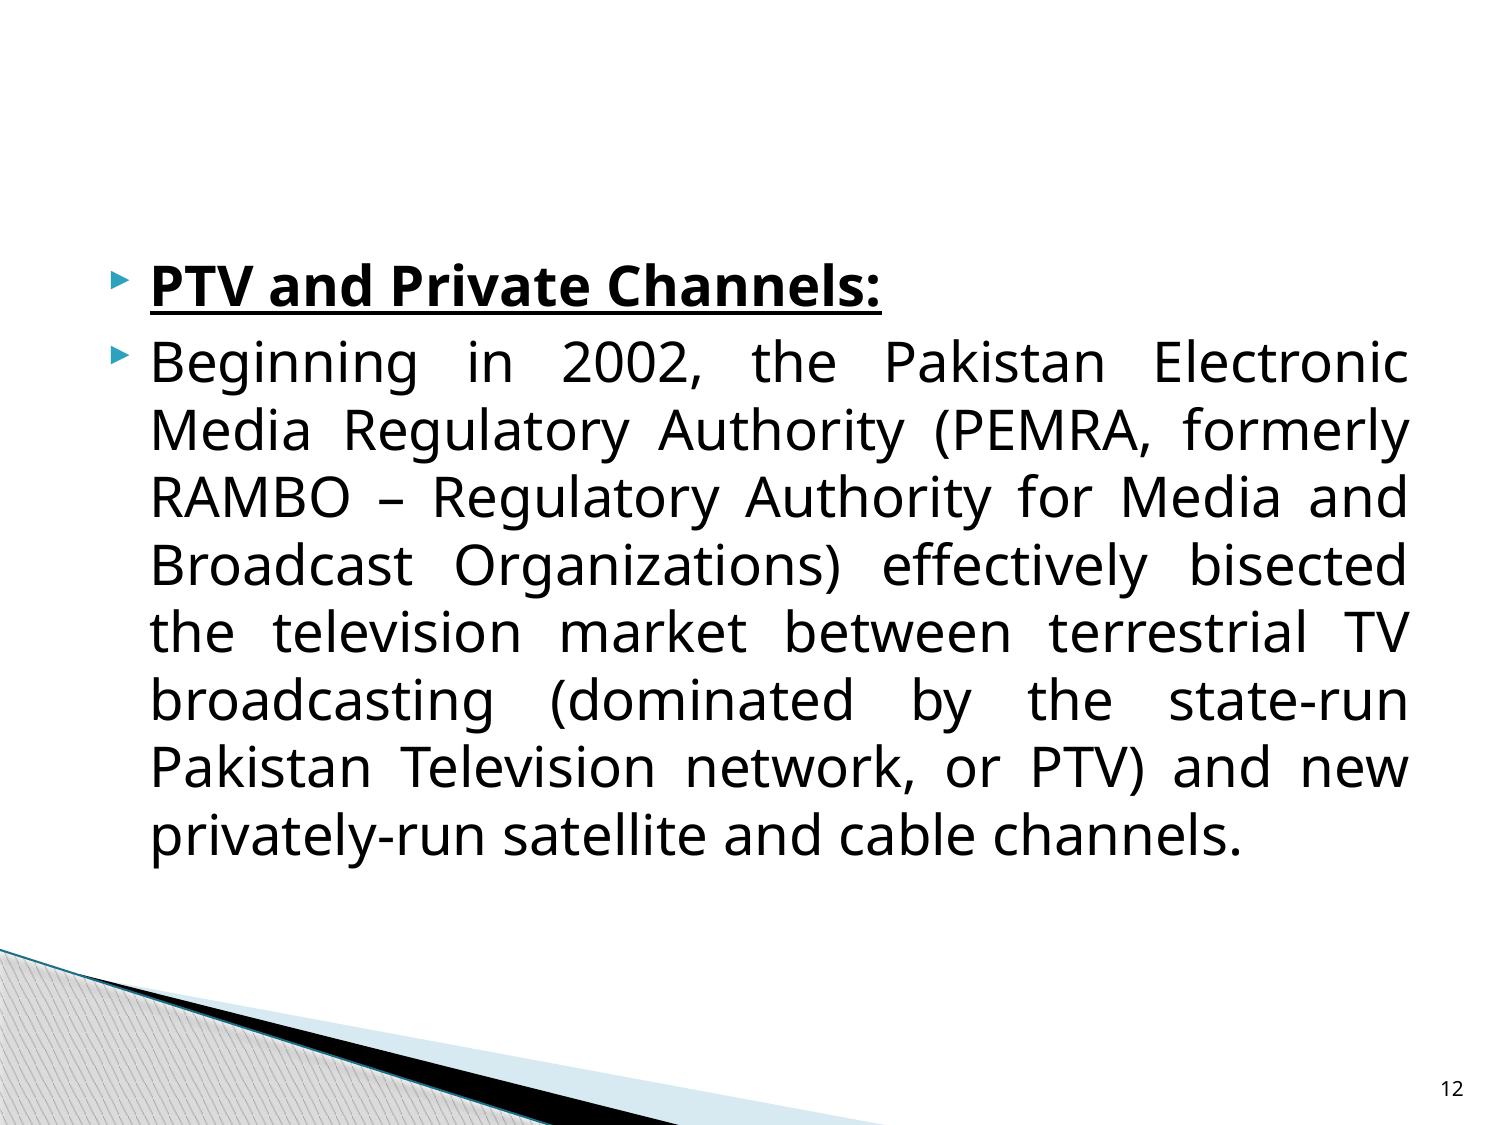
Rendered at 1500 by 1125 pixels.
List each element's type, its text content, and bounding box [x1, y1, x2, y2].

list PTV and Private Channels: Beginning in 2002, the Pakistan Electronic Media Regulatory Authority (PEMRA, formerly RAMBO – Regulatory Authority for Media and Broadcast Organizations) effectively bisected the television market between terrestrial TV broadcasting (dominated by the state-run Pakistan Television network, or PTV) and new privately-run satellite and cable channels. [75, 243, 1425, 986]
slide_number 12 [1418, 1051, 1479, 1112]
